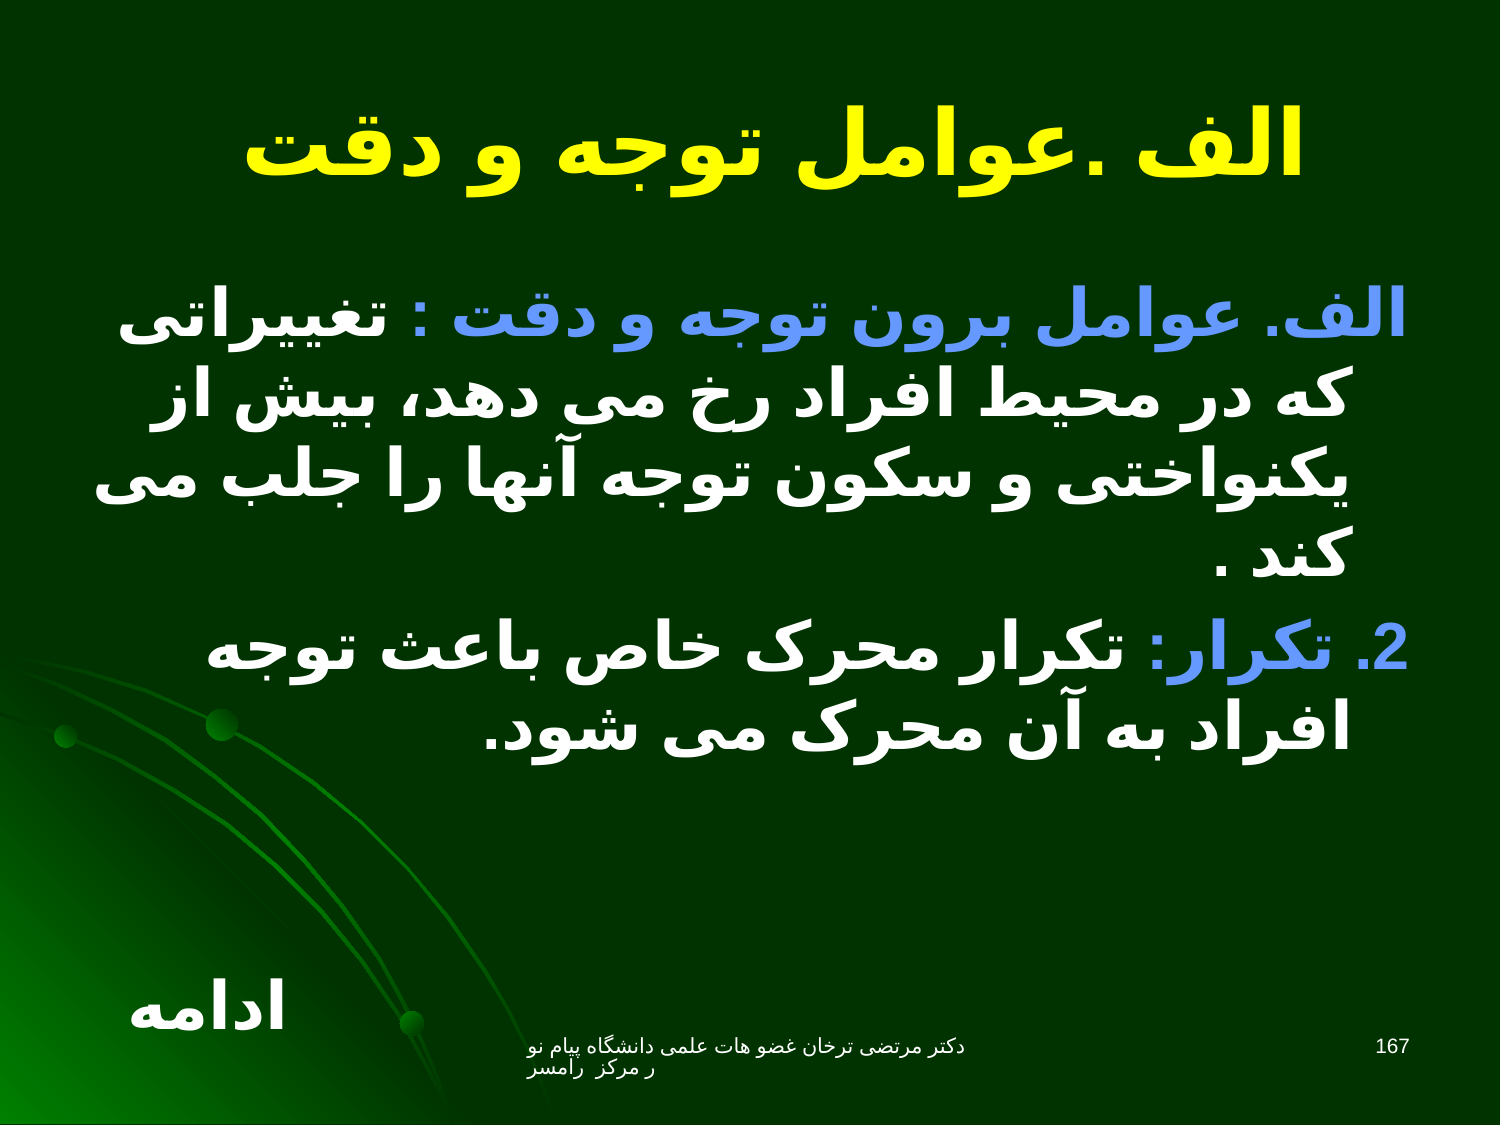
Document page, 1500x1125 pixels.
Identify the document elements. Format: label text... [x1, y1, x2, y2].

footer دکتر مرتضی ترخان غضو هات علمی دانشگاه پیام نور مرکز رامسر [512, 1024, 988, 1101]
slide_number 167 [1074, 1024, 1426, 1101]
list الف. عوامل برون توجه و دقت : تغییراتی که در محیط افراد رخ می دهد، بیش از یکنواختی و سکون توجه آنها را جلب می کند . 2. تکرار: تکرار محرک خاص باعث توجه افراد به آن محرک می شود. ادامه [74, 262, 1426, 1006]
title الف .عوامل توجه و دقت [74, 45, 1426, 233]
